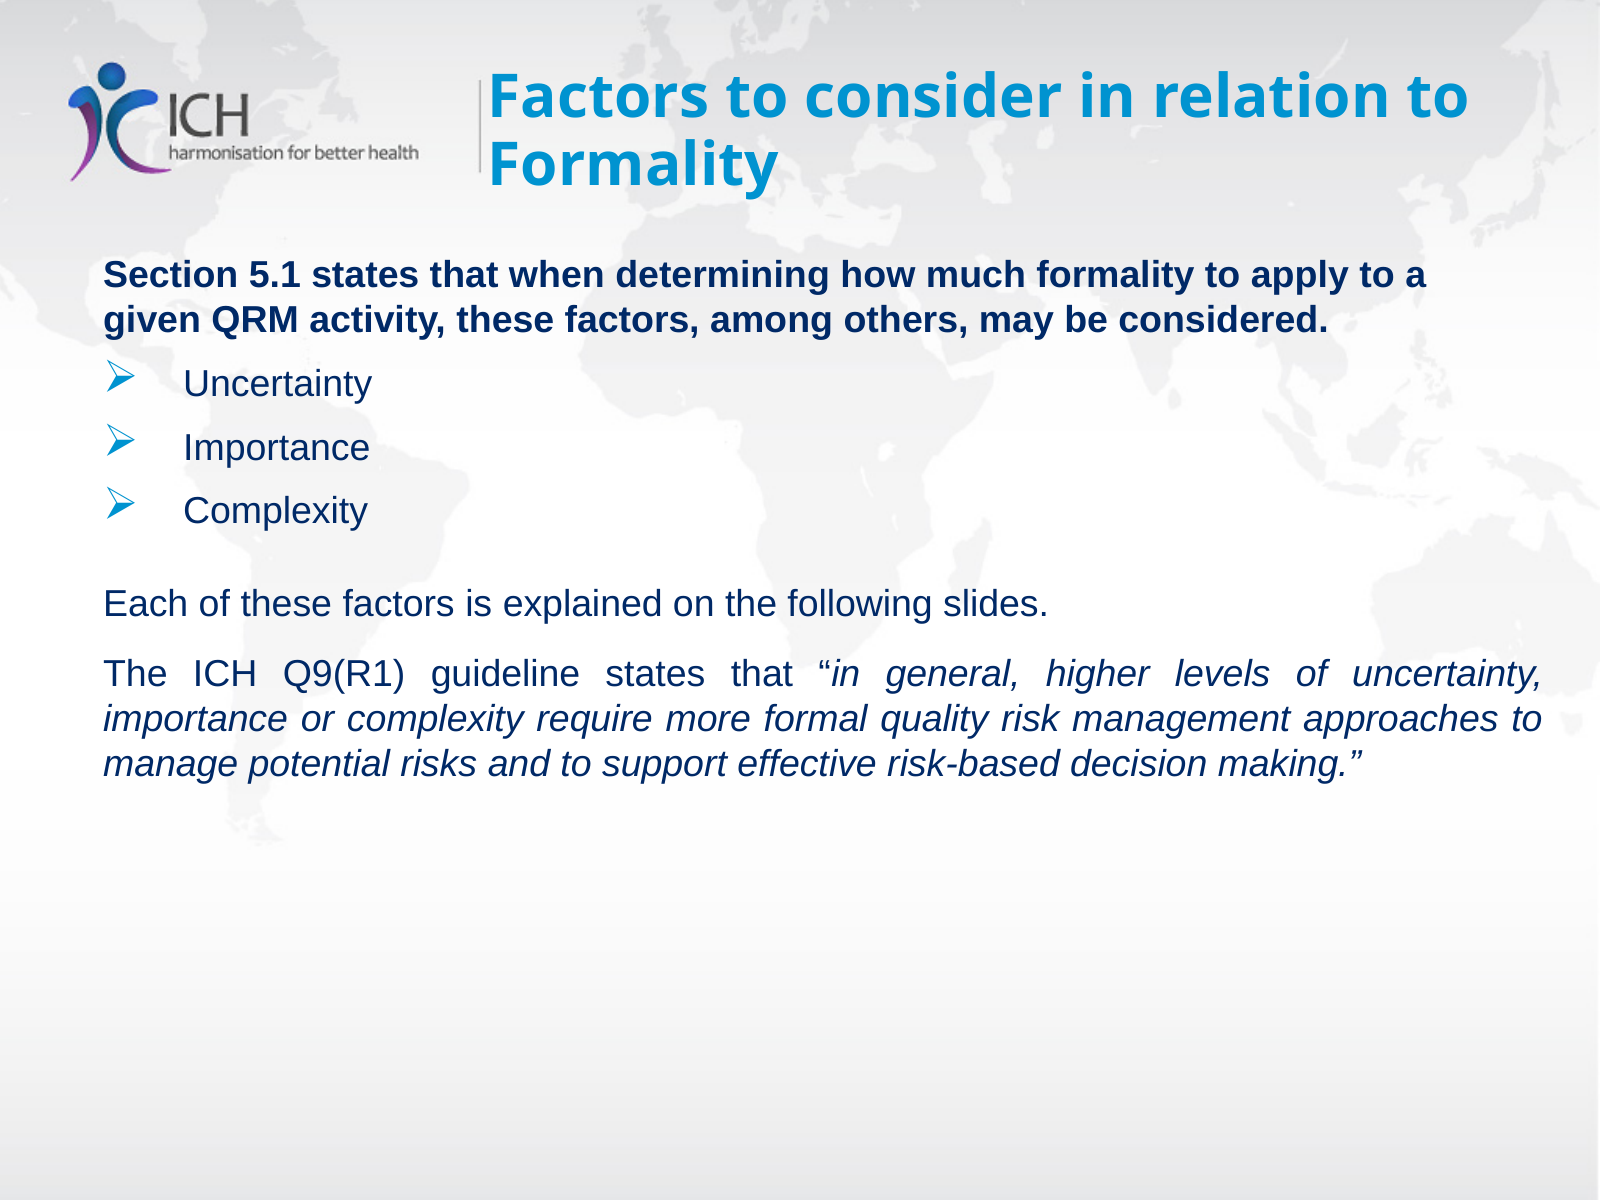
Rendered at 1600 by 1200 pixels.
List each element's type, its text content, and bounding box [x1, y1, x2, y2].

list Section 5.1 states that when determining how much formality to apply to a given QRM activity, these factors, among others, may be considered. Uncertainty Importance Complexity Each of these factors is explained on the following slides. The ICH Q9(R1) guideline states that “in general, higher levels of uncertainty, importance or complexity require more formal quality risk management approaches to manage potential risks and to support effective risk-based decision making.” [102, 245, 1544, 1095]
picture [0, 0, 1600, 1200]
title Factors to consider in relation to Formality [487, 68, 1600, 195]
